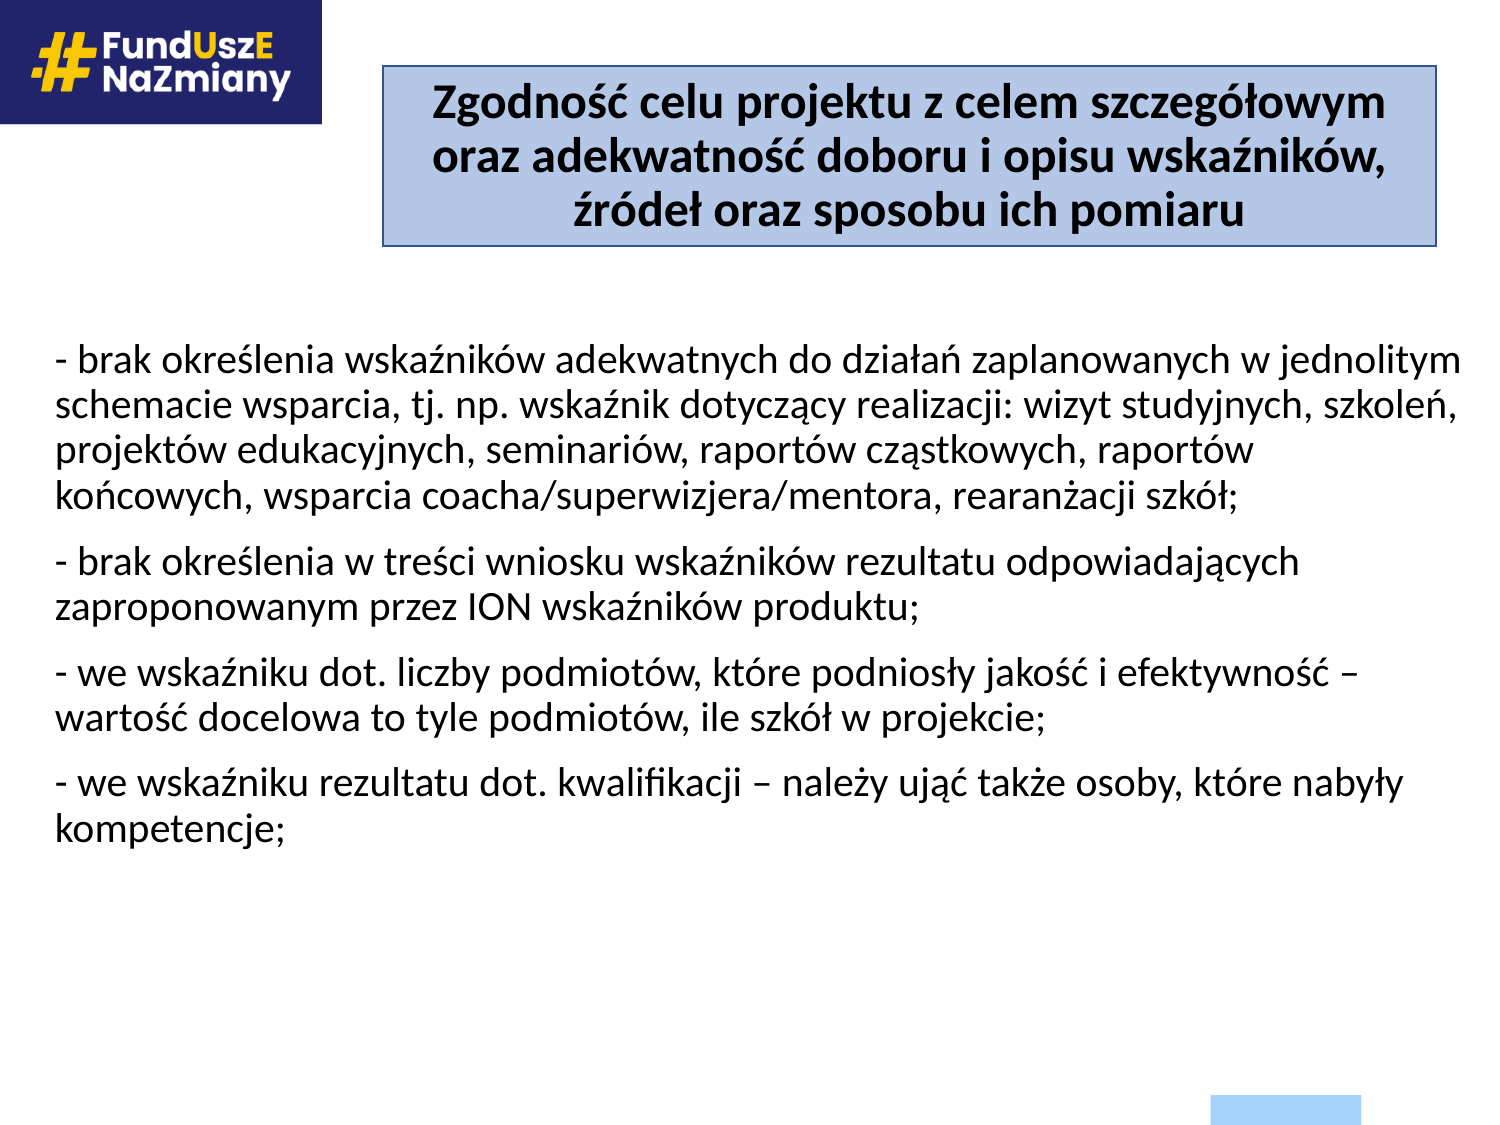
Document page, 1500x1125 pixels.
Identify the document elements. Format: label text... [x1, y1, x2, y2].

picture [0, 0, 1500, 1125]
title Zgodność celu projektu z celem szczegółowym oraz adekwatność doboru i opisu wskaźników, źródeł oraz sposobu ich pomiaru [382, 65, 1437, 247]
list - brak określenia wskaźników adekwatnych do działań zaplanowanych w jednolitym schemacie wsparcia, tj. np. wskaźnik dotyczący realizacji: wizyt studyjnych, szkoleń, projektów edukacyjnych, seminariów, raportów cząstkowych, raportów końcowych, wsparcia coacha/superwizjera/mentora, rearanżacji szkół; - brak określenia w treści wniosku wskaźników rezultatu odpowiadających zaproponowanym przez ION wskaźników produktu; - we wskaźniku dot. liczby podmiotów, które podniosły jakość i efektywność – wartość docelowa to tyle podmiotów, ile szkół w projekcie; - we wskaźniku rezultatu dot. kwalifikacji – należy ująć także osoby, które nabyły kompetencje; [39, 330, 1478, 1048]
